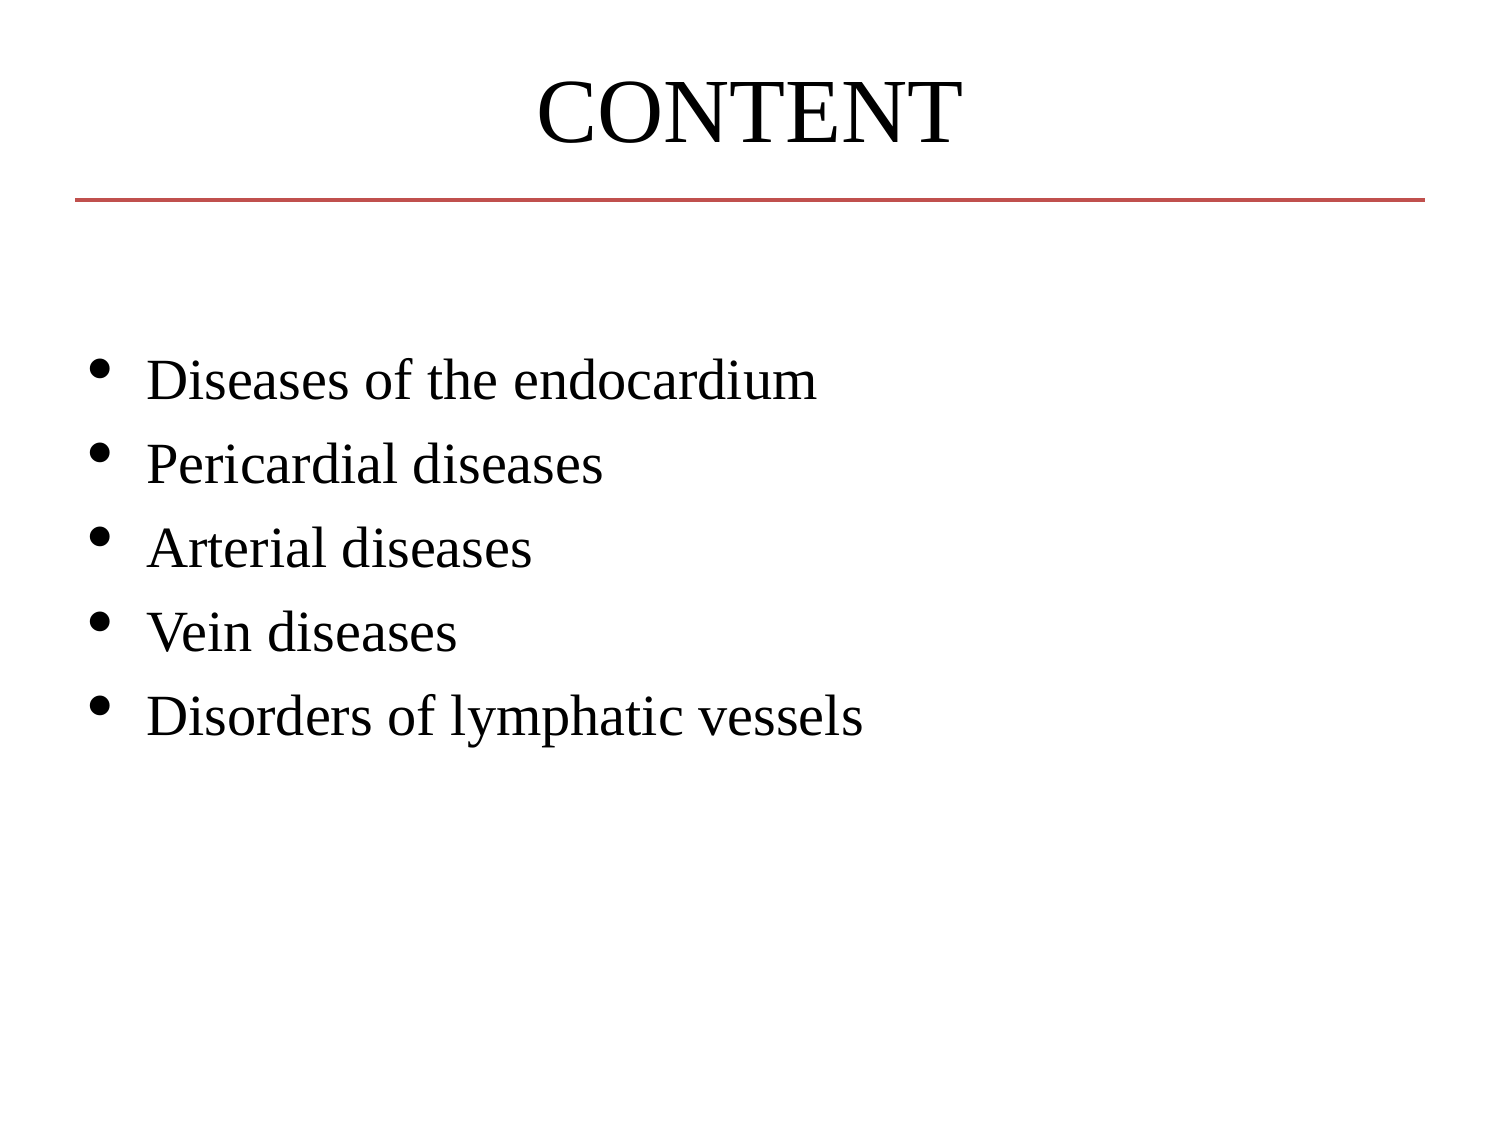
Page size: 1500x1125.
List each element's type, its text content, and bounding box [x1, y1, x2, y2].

text_box Diseases of the endocardium Pericardial diseases Arterial diseases Vein diseases Disorders of lymphatic vessels [87, 324, 961, 748]
title CONTENT [74, 12, 1426, 199]
